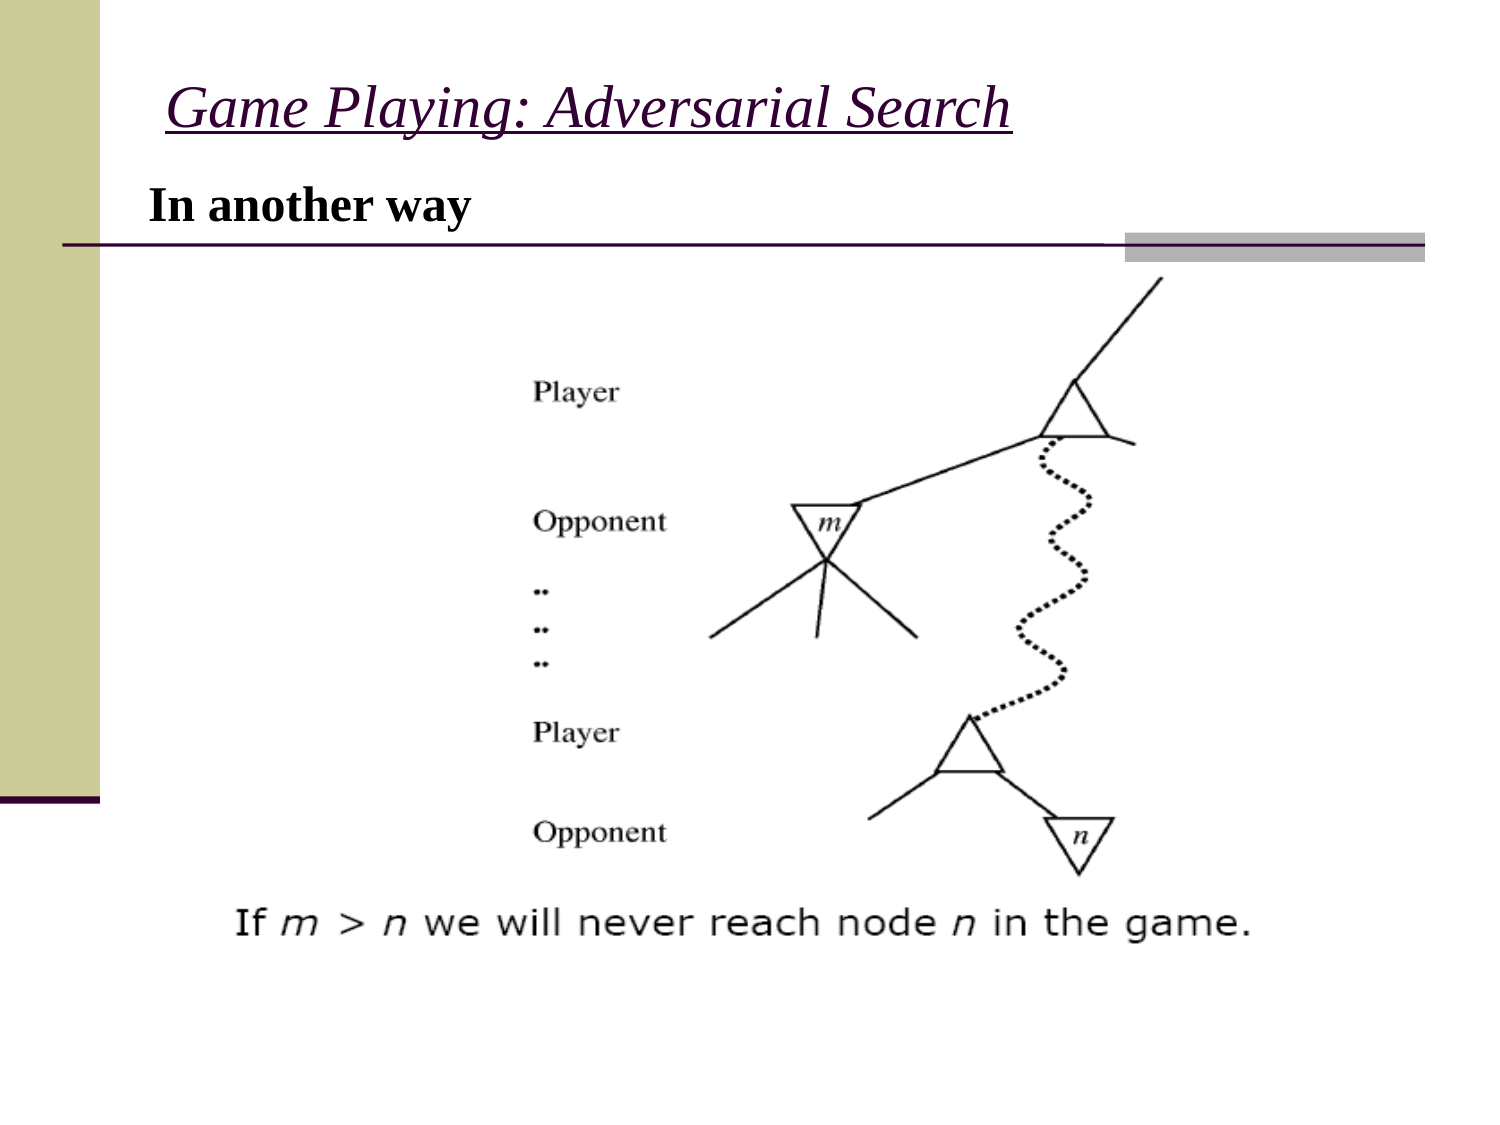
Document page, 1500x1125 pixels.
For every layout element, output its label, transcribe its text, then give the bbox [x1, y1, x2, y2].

text_box In another way [133, 164, 488, 239]
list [149, 262, 1426, 1006]
title Game Playing: Adversarial Search [149, 45, 1426, 162]
